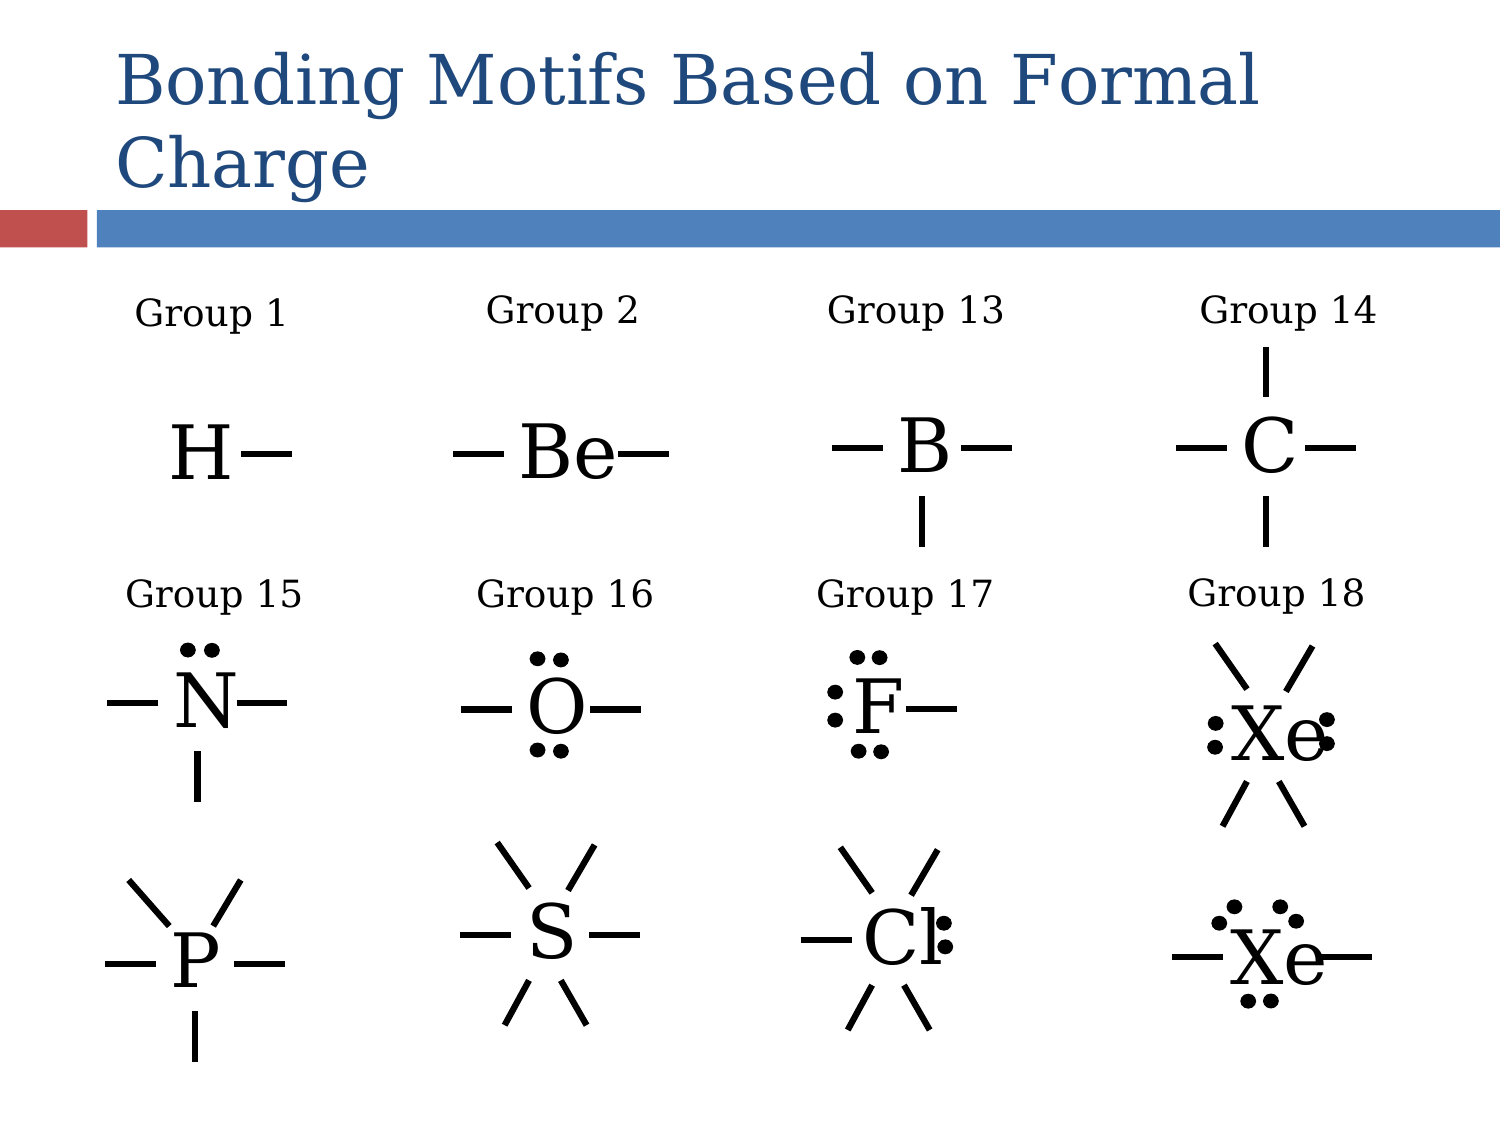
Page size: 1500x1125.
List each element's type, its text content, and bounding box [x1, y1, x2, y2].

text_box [460, 842, 641, 1026]
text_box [460, 651, 641, 758]
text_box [107, 643, 288, 802]
text_box Group 18 [1172, 561, 1426, 621]
title Bonding Motifs Based on Formal Charge [100, 37, 1438, 200]
text_box Group 14 [1184, 278, 1438, 339]
text_box Group 17 [801, 562, 1055, 623]
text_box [1171, 902, 1373, 1009]
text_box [452, 396, 669, 503]
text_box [800, 847, 977, 1030]
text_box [104, 879, 285, 1062]
text_box Group 1 [119, 281, 373, 342]
text_box Group 15 [110, 562, 364, 623]
text_box Group 16 [461, 562, 715, 623]
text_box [1175, 346, 1356, 547]
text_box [828, 650, 958, 759]
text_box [1208, 643, 1346, 827]
text_box Group 13 [812, 278, 1066, 339]
text_box Group 2 [470, 278, 724, 339]
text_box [154, 397, 292, 504]
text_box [831, 389, 1012, 547]
